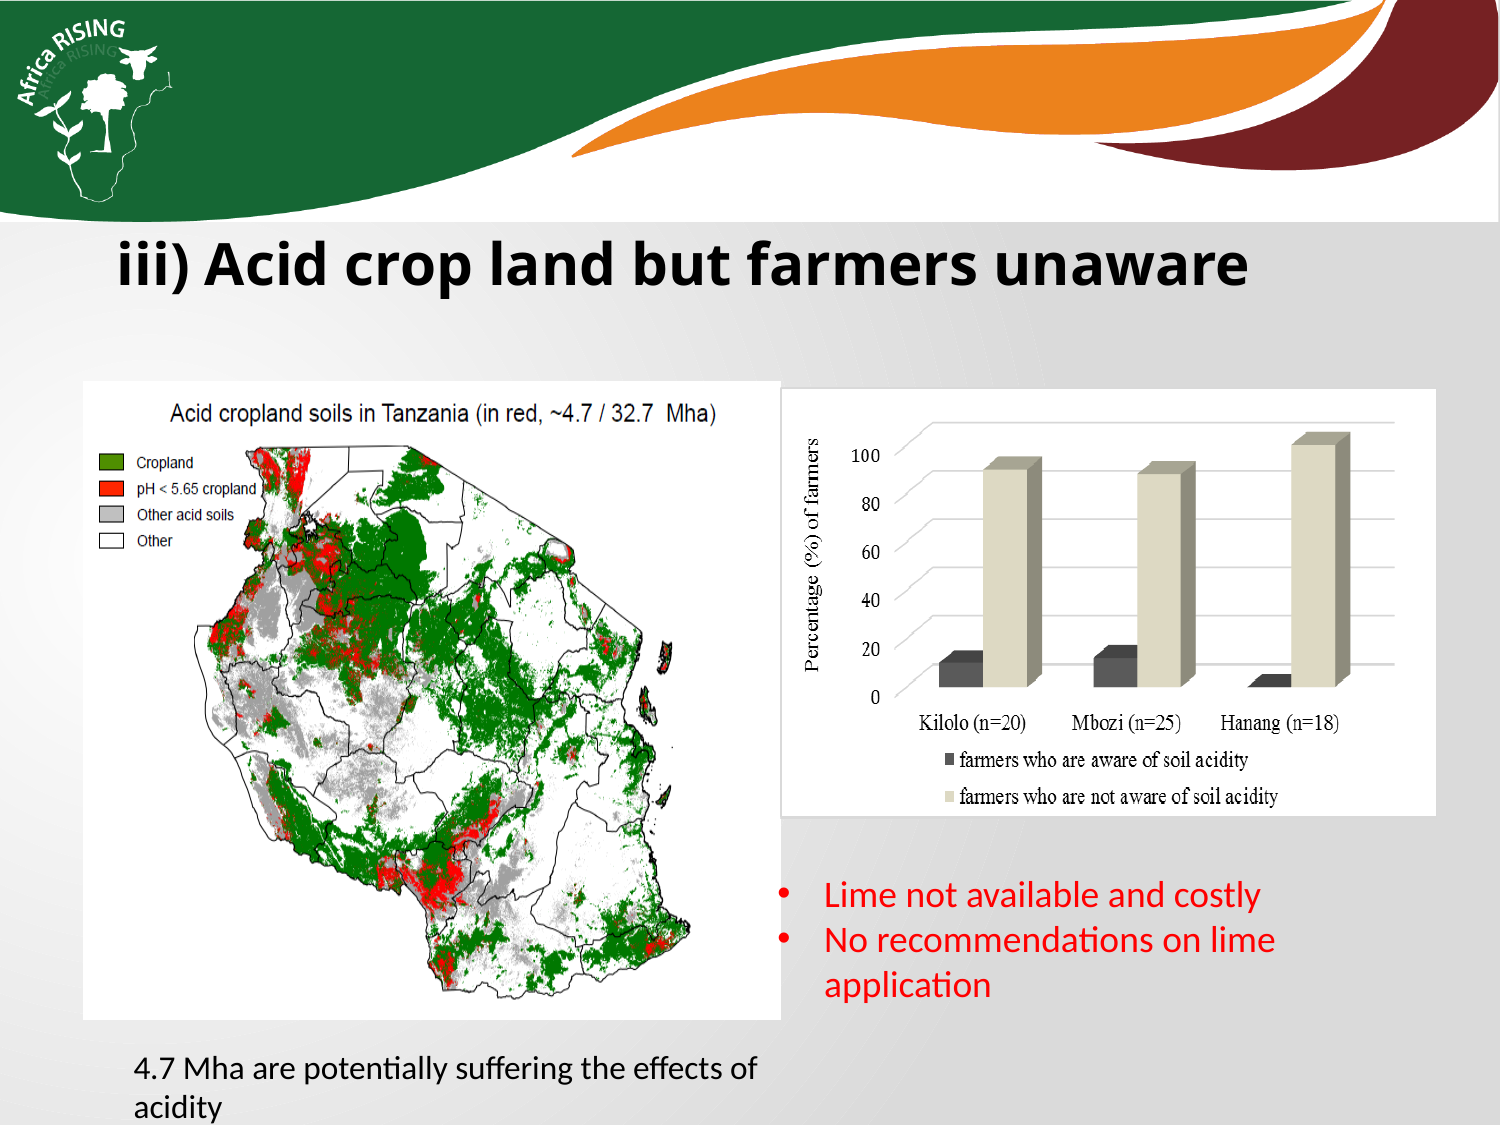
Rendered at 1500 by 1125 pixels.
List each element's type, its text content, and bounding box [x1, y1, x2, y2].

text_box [82, 380, 806, 1090]
picture [780, 386, 1437, 820]
text_box Lime not available and costly No recommendations on lime application [816, 862, 1437, 1058]
list iii) Acid crop land but farmers unaware [83, 219, 1359, 357]
picture [0, 0, 1499, 222]
